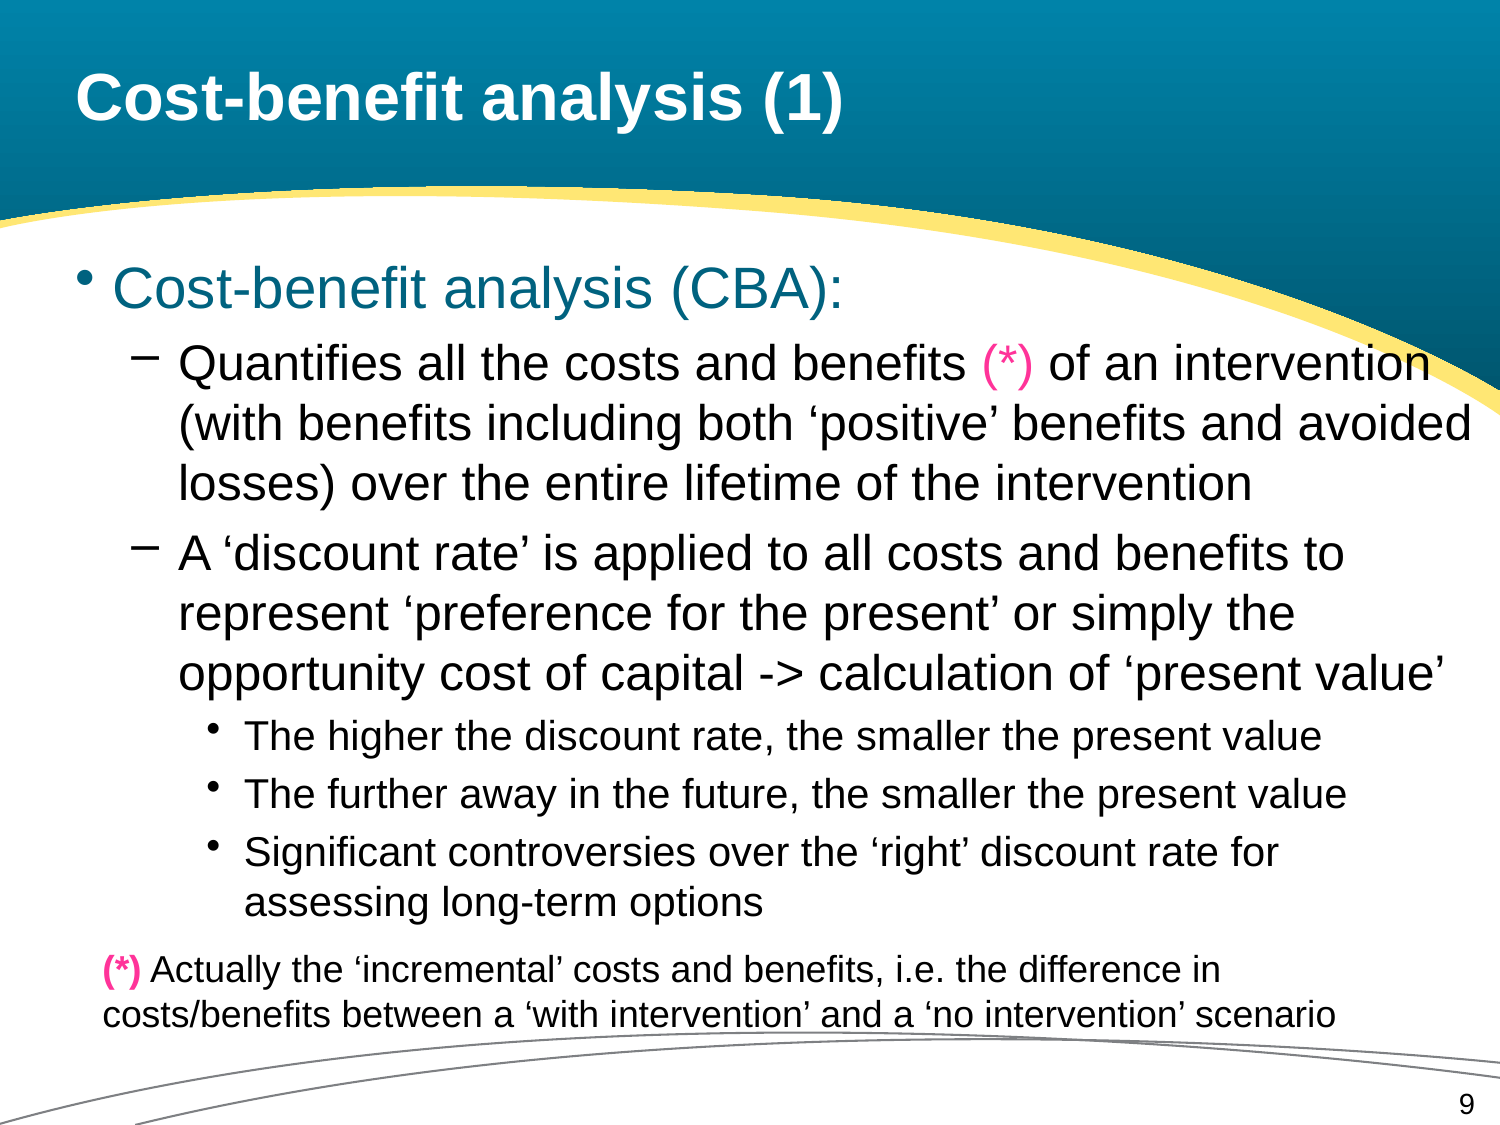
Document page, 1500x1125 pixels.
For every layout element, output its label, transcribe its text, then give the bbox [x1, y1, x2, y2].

list Cost-benefit analysis (CBA): Quantifies all the costs and benefits (*) of an intervention (with benefits including both ‘positive’ benefits and avoided losses) over the entire lifetime of the intervention A ‘discount rate’ is applied to all costs and benefits to represent ‘preference for the present’ or simply the opportunity cost of capital -> calculation of ‘present value’ The higher the discount rate, the smaller the present value The further away in the future, the smaller the present value Significant controversies over the ‘right’ discount rate for assessing long-term options [74, 249, 1476, 1038]
title Cost-benefit analysis (1) [74, 0, 1476, 188]
text_box (*) Actually the ‘incremental’ costs and benefits, i.e. the difference in costs/benefits between a ‘with intervention’ and a ‘no intervention’ scenario [87, 937, 1463, 1043]
slide_number 9 [1124, 1084, 1476, 1113]
